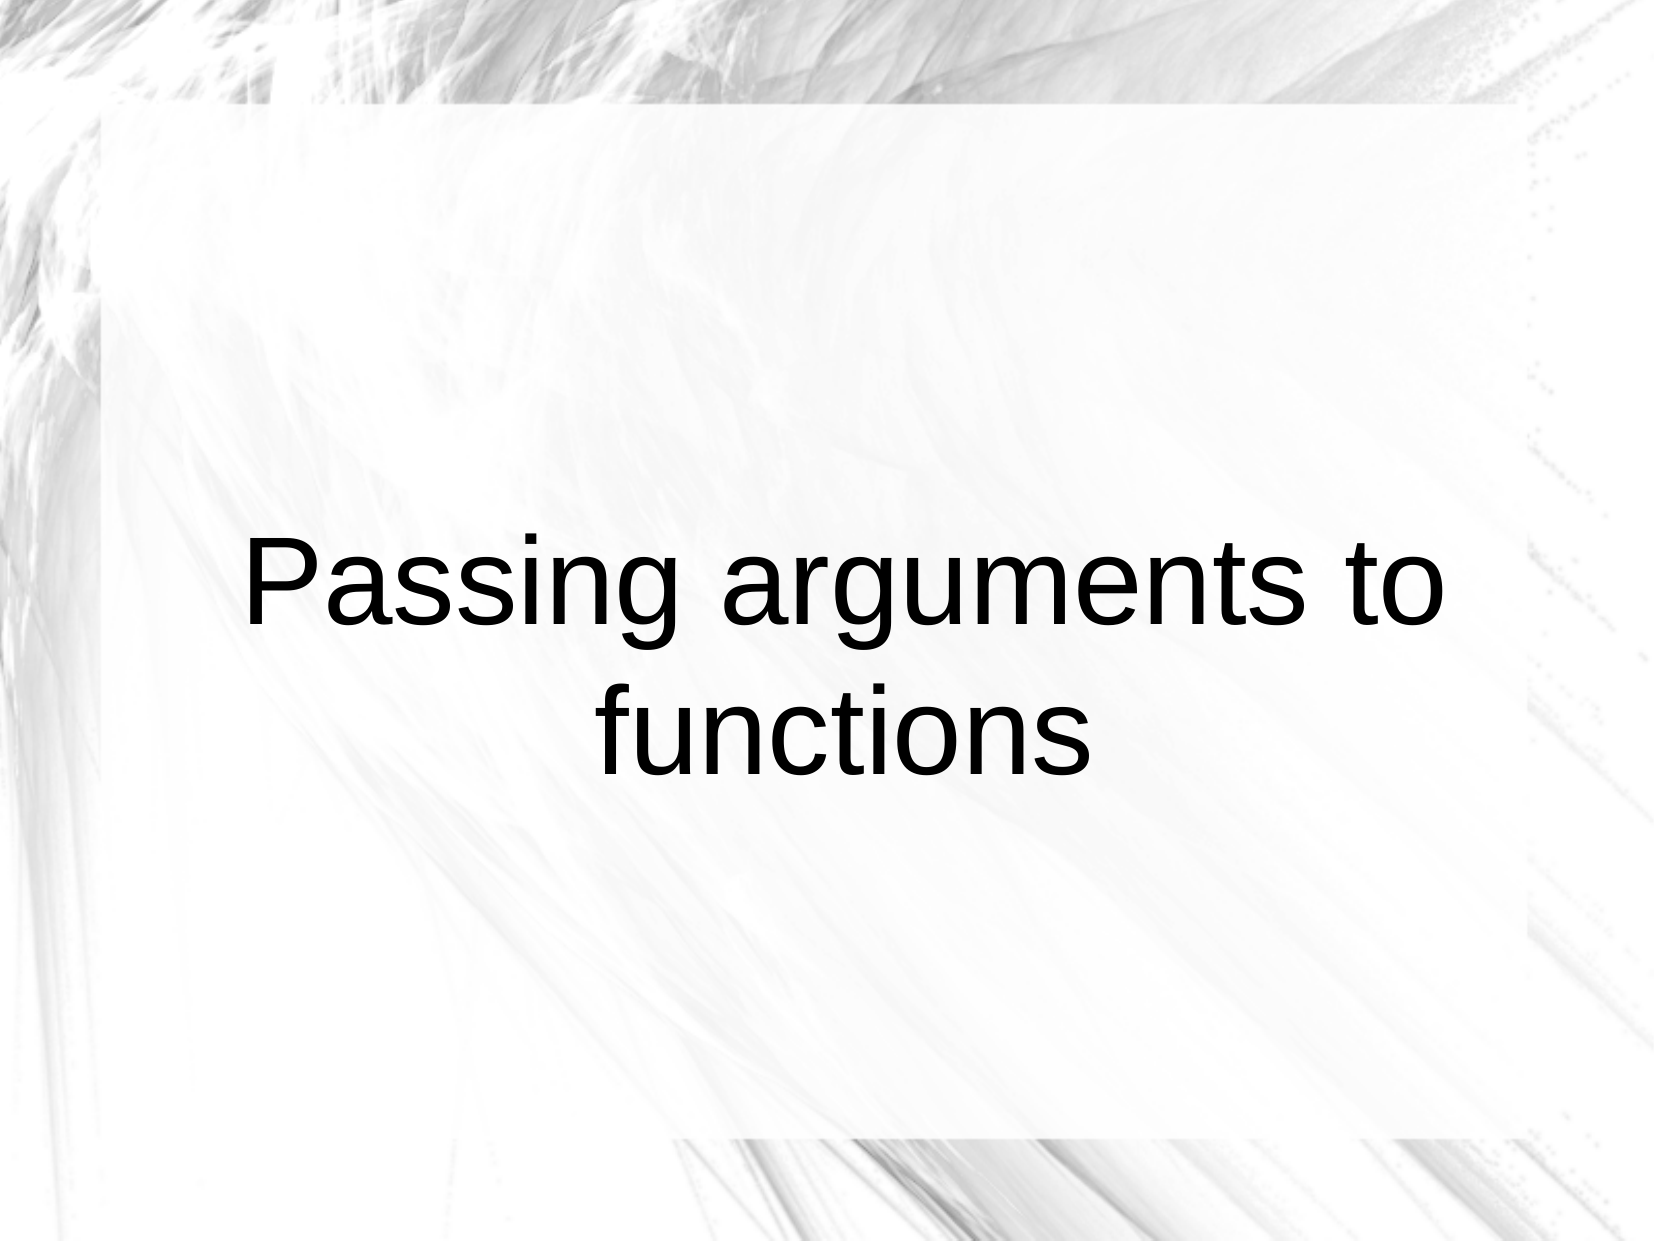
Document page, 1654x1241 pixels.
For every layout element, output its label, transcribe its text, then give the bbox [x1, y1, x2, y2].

picture [0, 0, 1654, 1241]
list Passing arguments to functions [118, 319, 1571, 1102]
